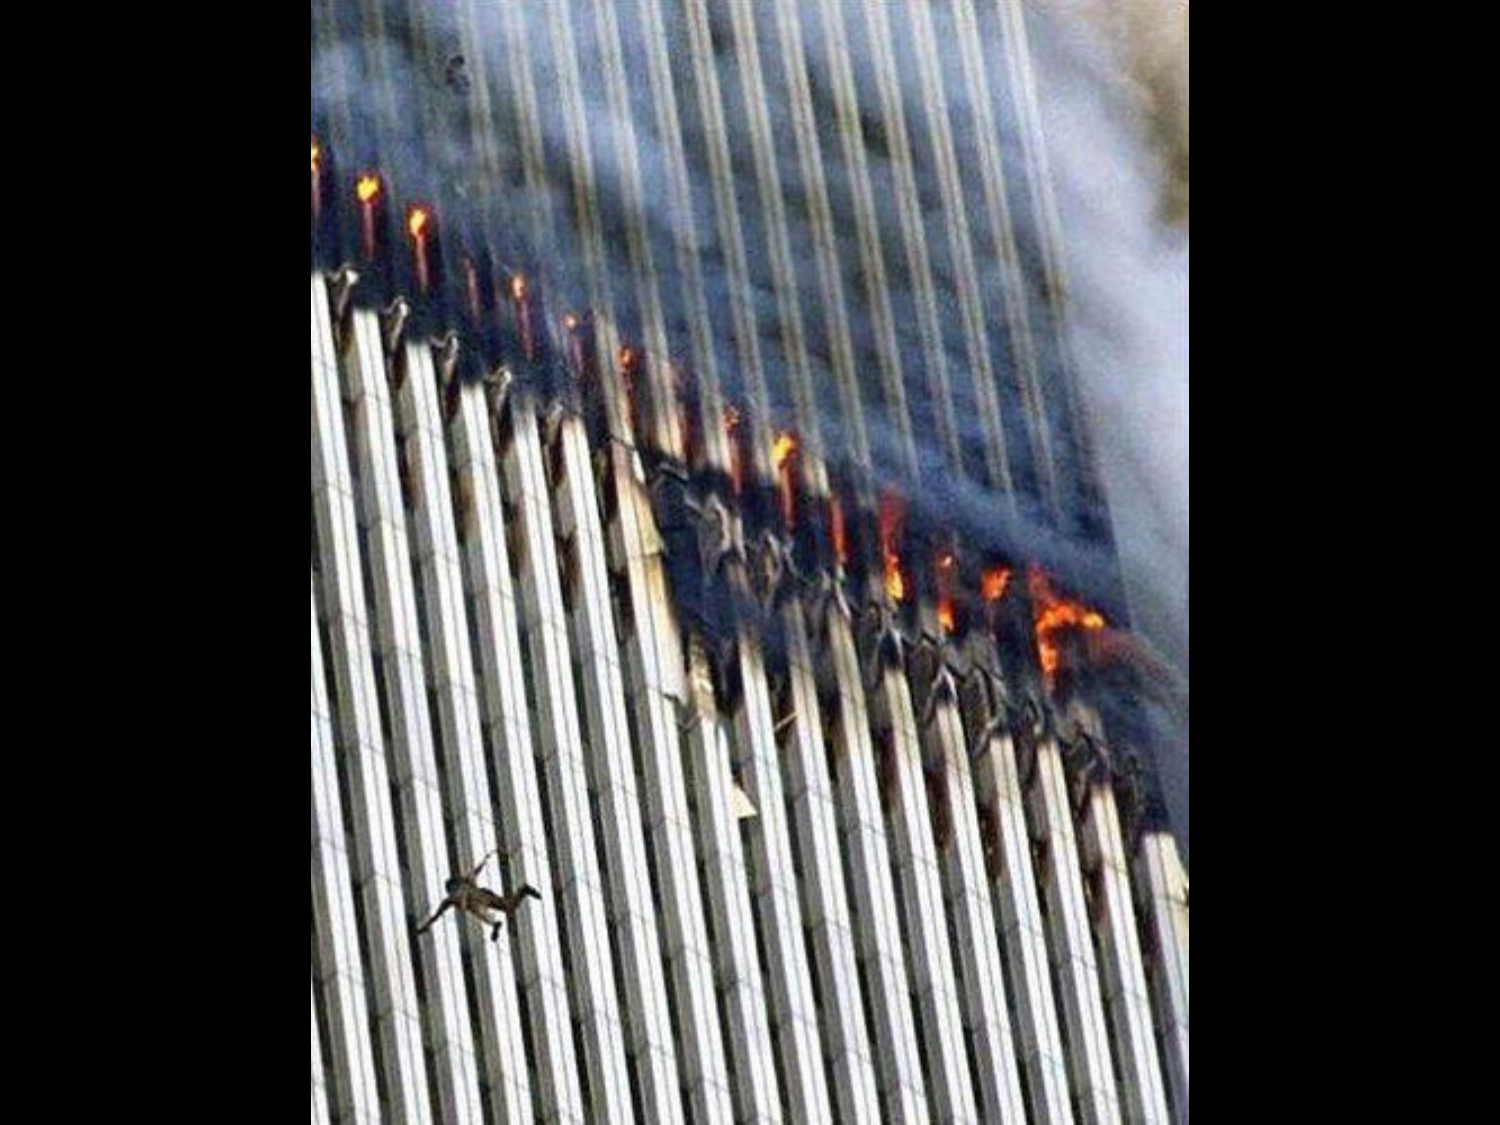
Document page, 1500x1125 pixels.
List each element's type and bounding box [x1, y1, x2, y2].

picture [310, 0, 1190, 1125]
